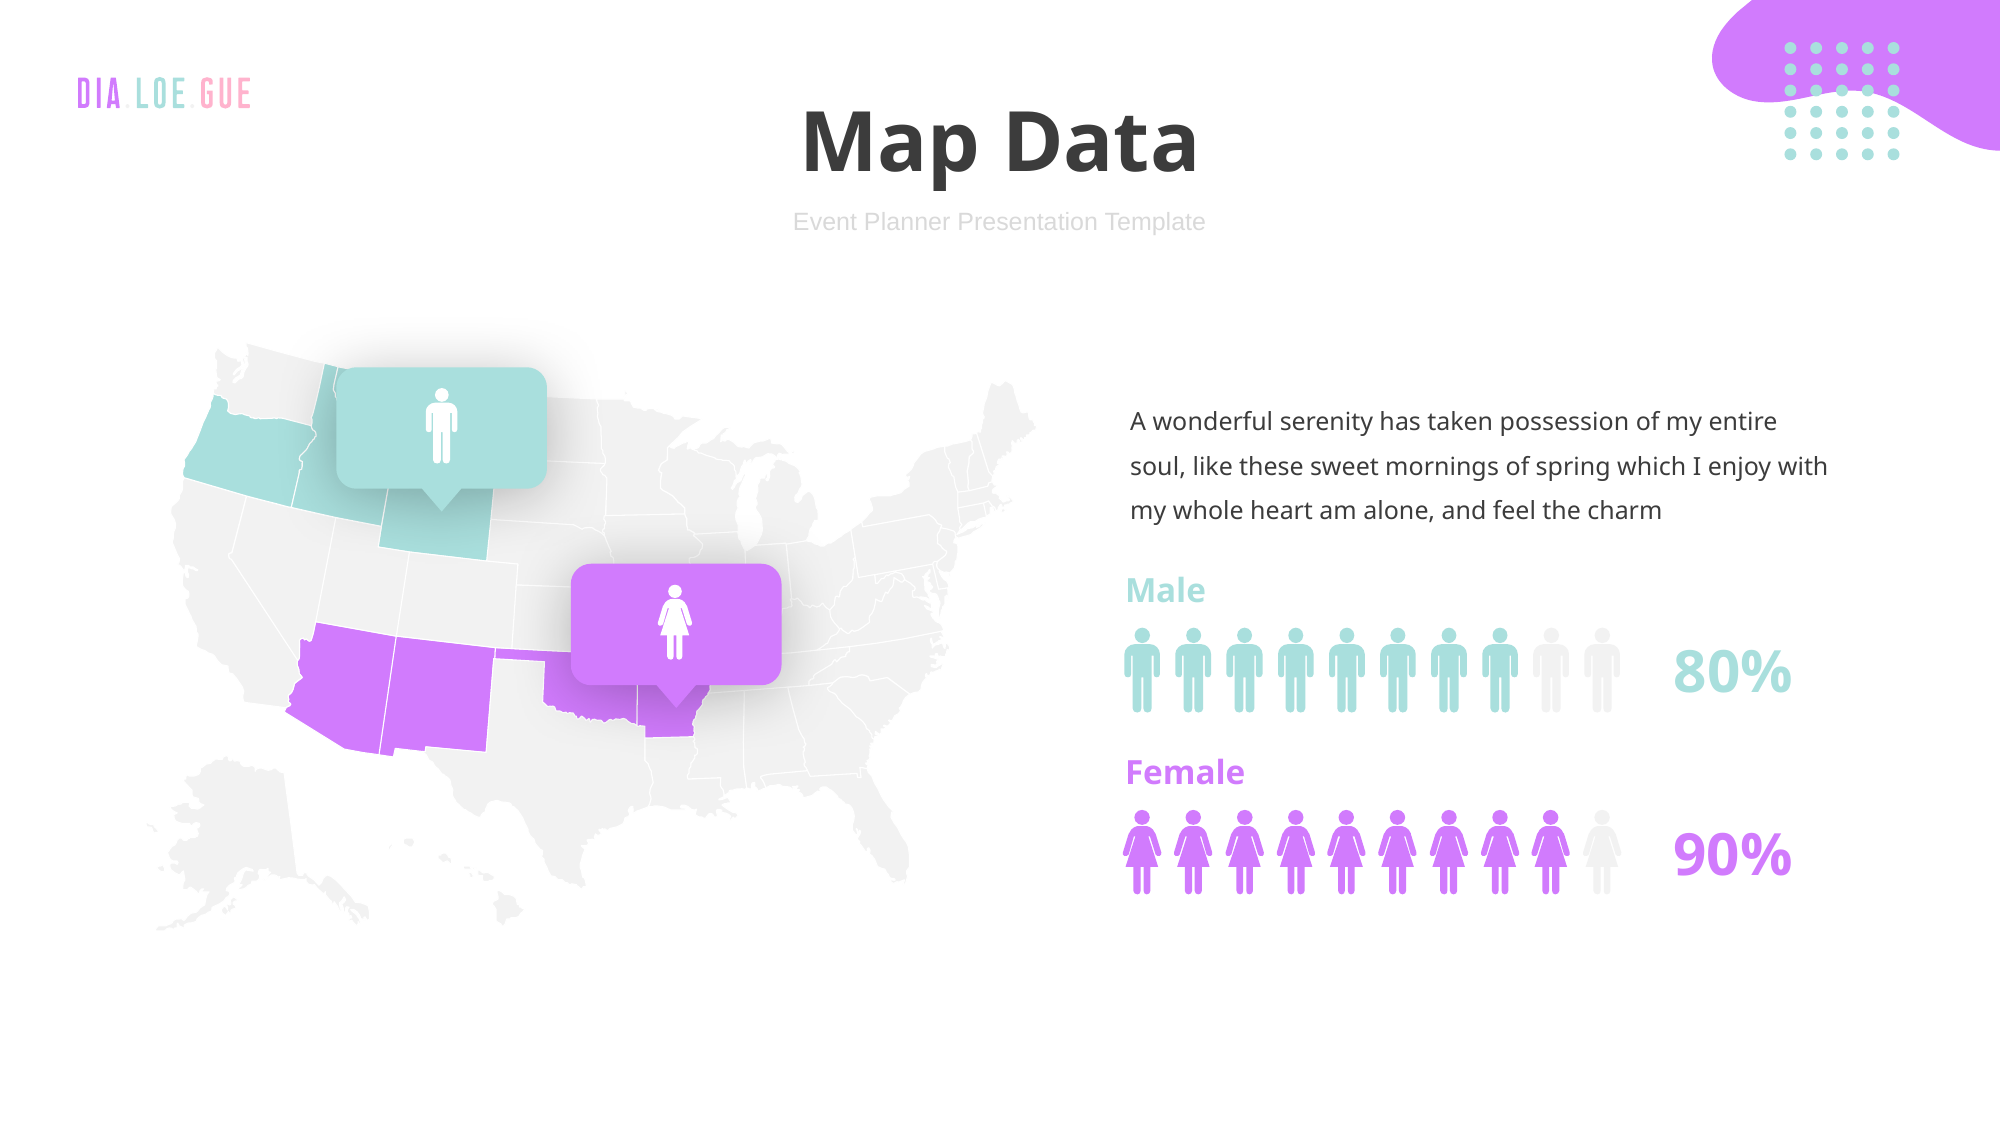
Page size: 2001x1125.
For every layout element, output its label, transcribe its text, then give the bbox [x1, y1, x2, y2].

text_box [1711, 0, 2000, 151]
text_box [1784, 42, 1900, 161]
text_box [1122, 809, 1622, 895]
subtitle Event Planner Presentation Template [249, 198, 1750, 244]
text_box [146, 342, 1037, 931]
text_box Male [1110, 562, 1507, 617]
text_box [425, 388, 458, 464]
text_box Female [1110, 744, 1507, 799]
title Map Data [249, 80, 1750, 196]
text_box 80% [1658, 627, 1809, 712]
text_box 90% [1657, 809, 1809, 895]
text_box A wonderful serenity has taken possession of my entire soul, like these sweet mornings of spring which I enjoy with my whole heart am alone, and feel the charm [1115, 383, 1854, 533]
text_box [1124, 627, 1620, 713]
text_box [657, 584, 693, 660]
